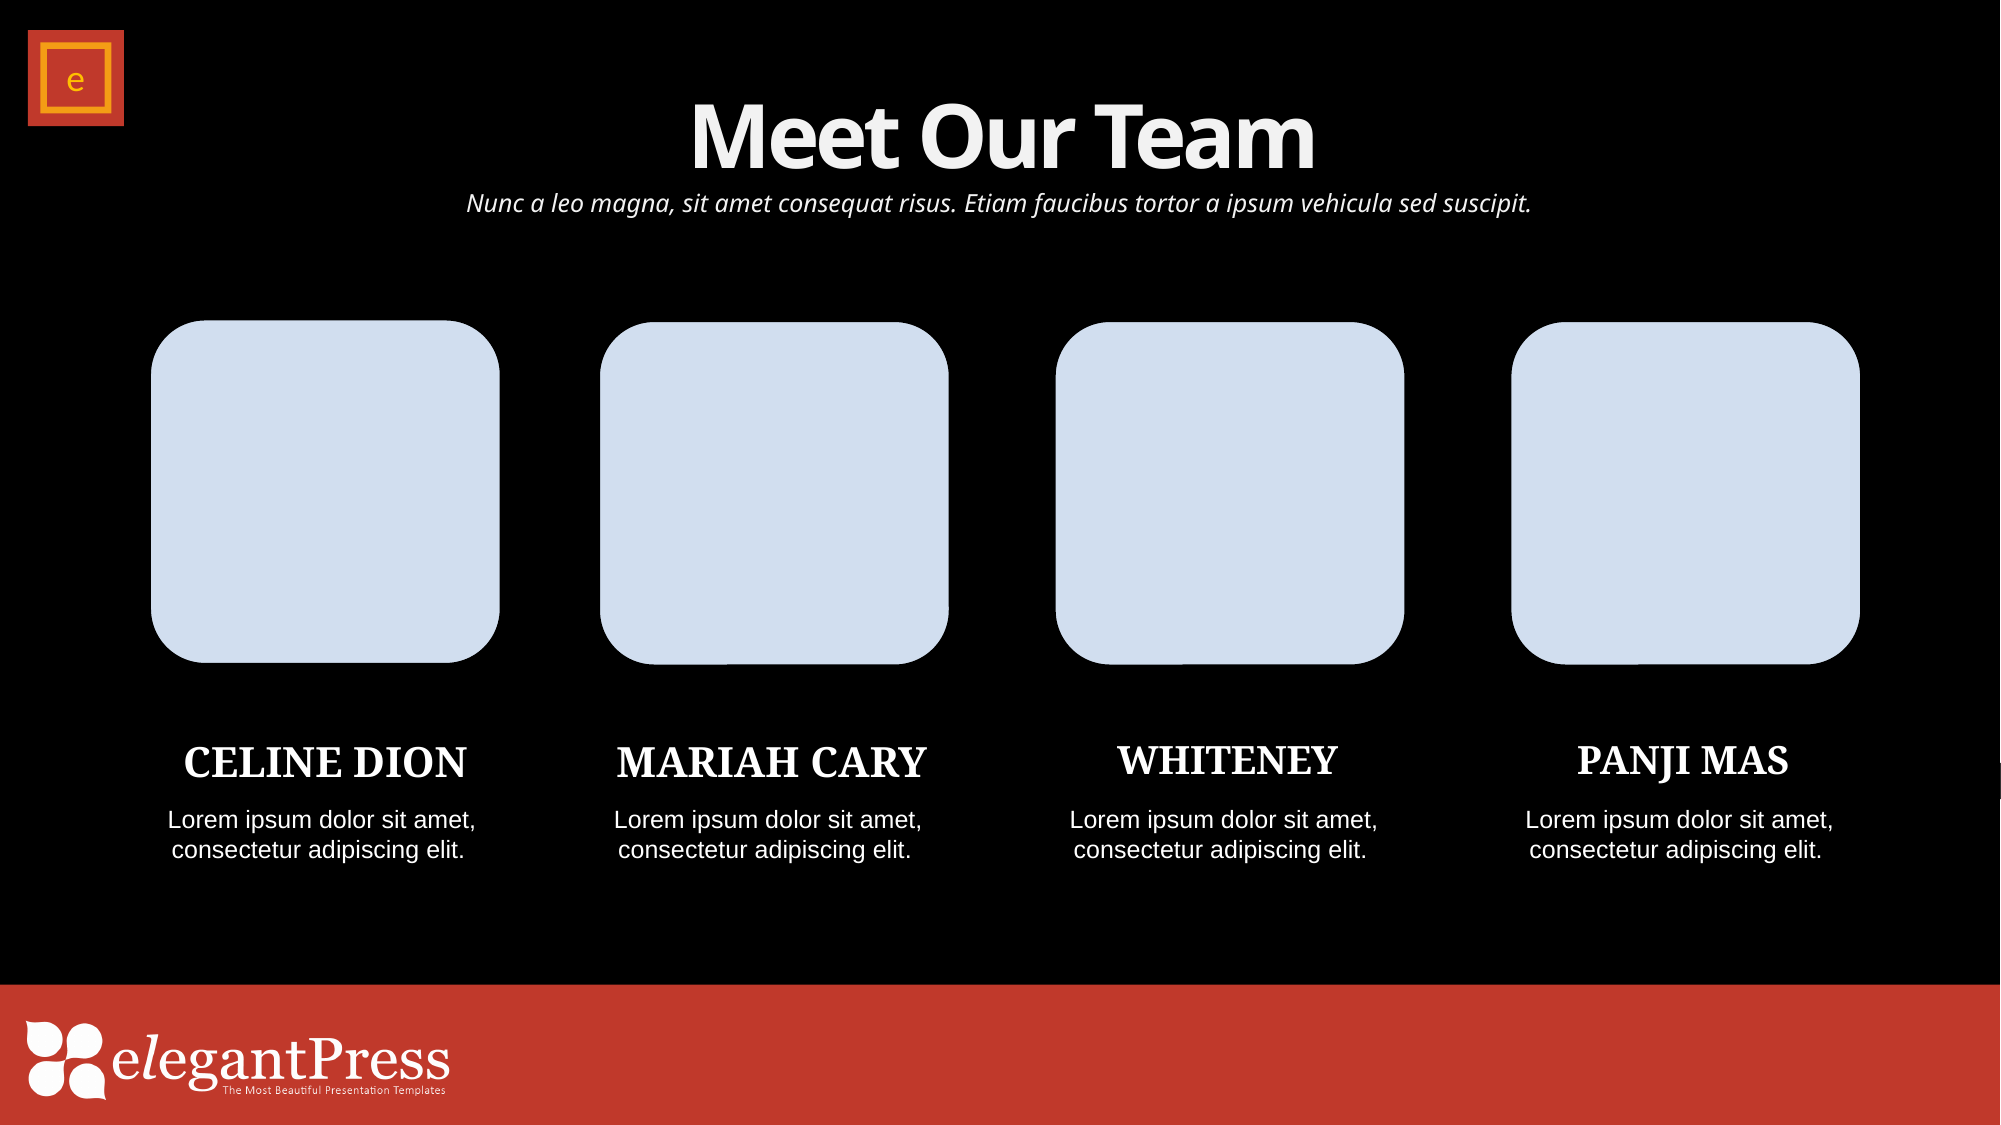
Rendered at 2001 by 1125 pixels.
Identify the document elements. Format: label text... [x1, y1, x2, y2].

text_box Nunc a leo magna, sit amet consequat risus. Etiam faucibus tortor a ipsum vehicula sed suscipit. [123, 182, 1884, 223]
picture [17, 1012, 454, 1111]
text_box Lorem ipsum dolor sit amet, consectetur adipiscing elit. [1050, 795, 1398, 871]
text_box Lorem ipsum dolor sit amet, consectetur adipiscing elit. [148, 795, 496, 871]
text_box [146, 291, 505, 702]
text_box Lorem ipsum dolor sit amet, consectetur adipiscing elit. [595, 795, 943, 871]
text_box MARIAH CARY [578, 728, 966, 794]
text_box CELINE DION [149, 728, 502, 794]
text_box Meet Our Team [677, 74, 1330, 182]
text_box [595, 291, 954, 702]
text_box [1506, 291, 1865, 702]
text_box PANJI MAS [1507, 728, 1860, 790]
text_box Lorem ipsum dolor sit amet, consectetur adipiscing elit. [1506, 795, 1854, 871]
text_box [1050, 291, 1410, 702]
text_box WHITENEY [1051, 728, 1404, 790]
